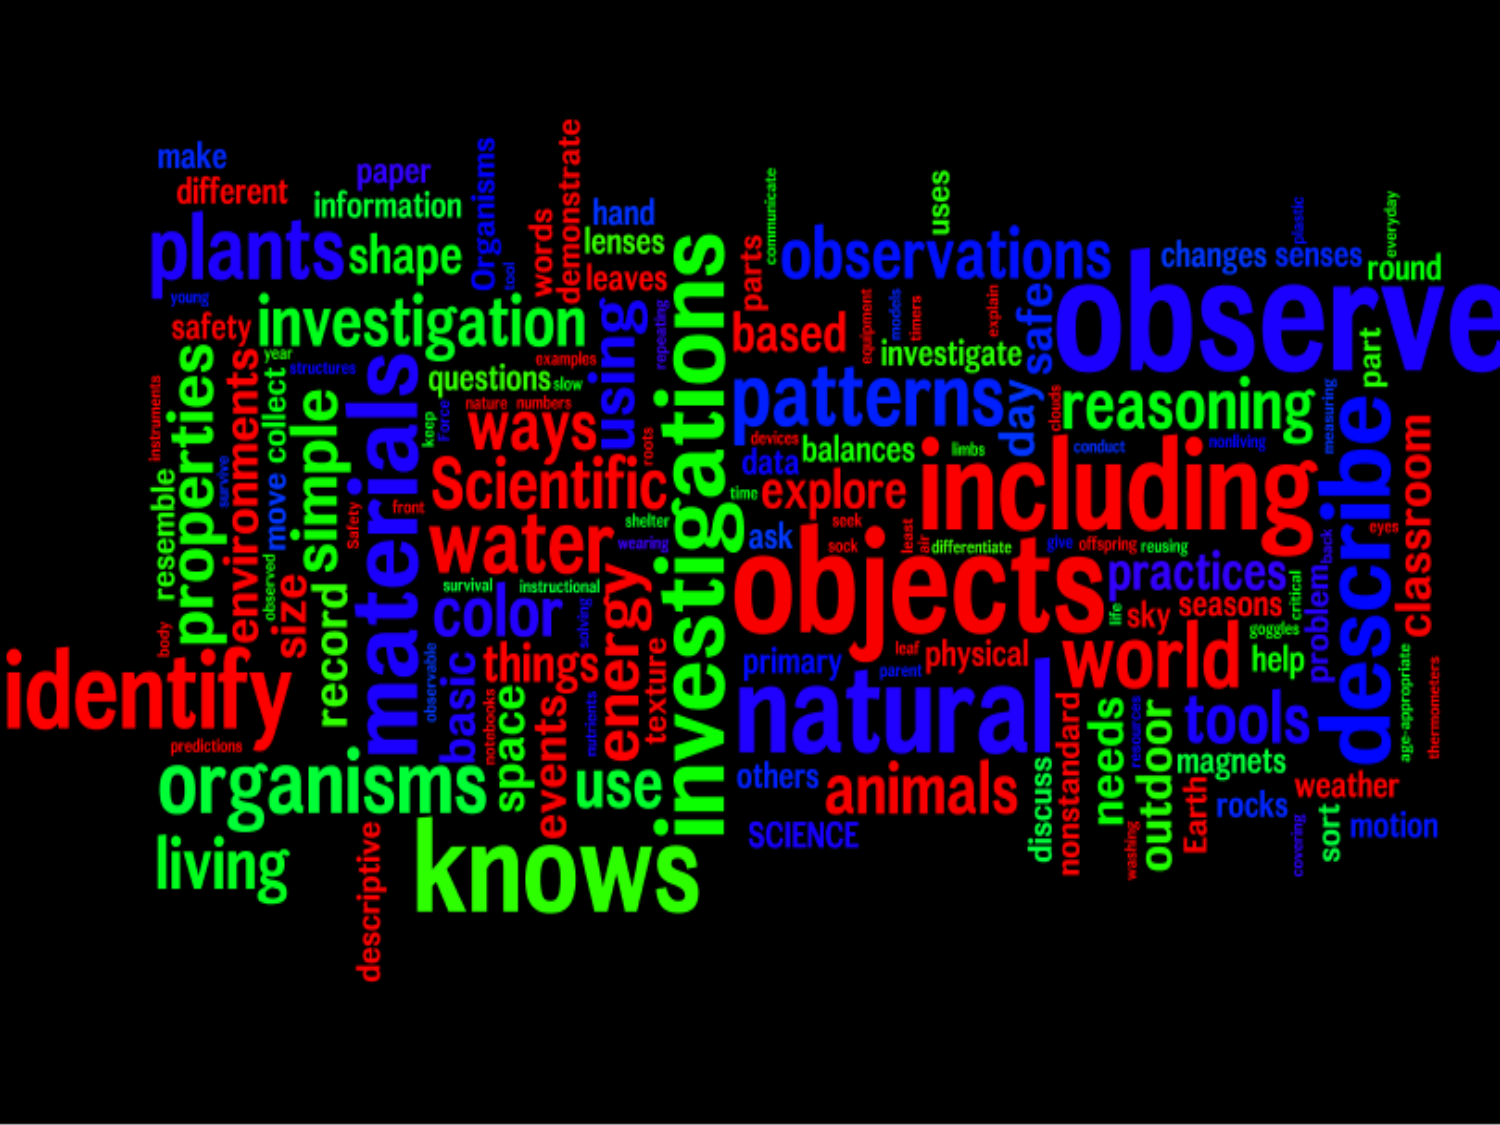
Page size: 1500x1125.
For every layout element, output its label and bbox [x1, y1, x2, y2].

list [0, 0, 1500, 1125]
